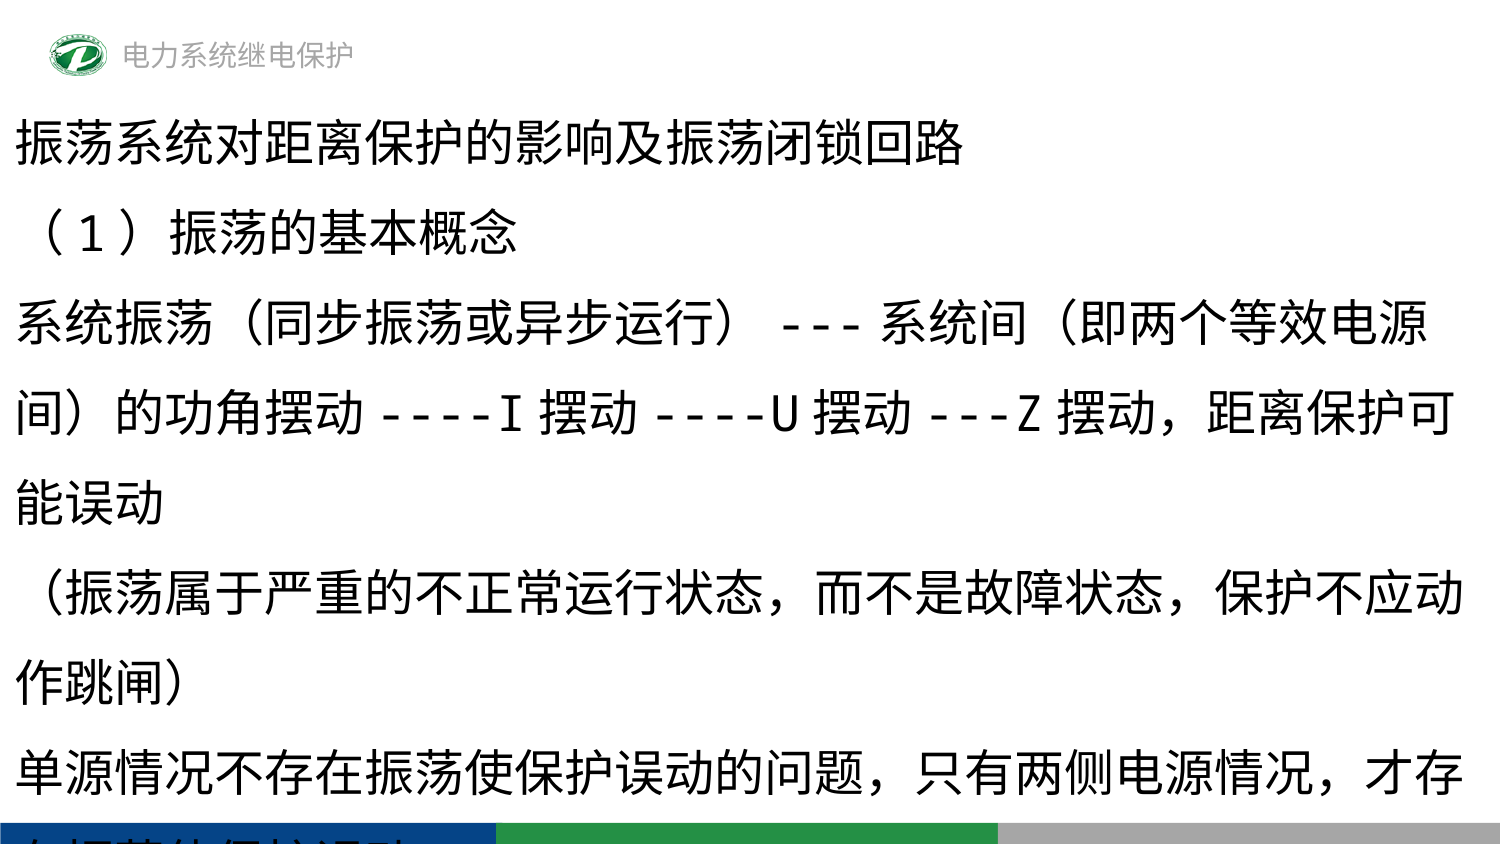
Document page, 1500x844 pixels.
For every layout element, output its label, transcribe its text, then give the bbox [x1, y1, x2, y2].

picture [41, 19, 118, 91]
text_box 振荡系统对距离保护的影响及振荡闭锁回路 （1）振荡的基本概念 系统振荡（同步振荡或异步运行）---系统间（即两个等效电源间）的功角摆动----I摆动----U摆动---Z摆动，距离保护可能误动 （振荡属于严重的不正常运行状态，而不是故障状态，保护不应动作跳闸） 单源情况不存在振荡使保护误动的问题，只有两侧电源情况，才存在振荡使保护误动 [0, 74, 1500, 844]
text_box 电力系统继电保护 [122, 29, 370, 74]
